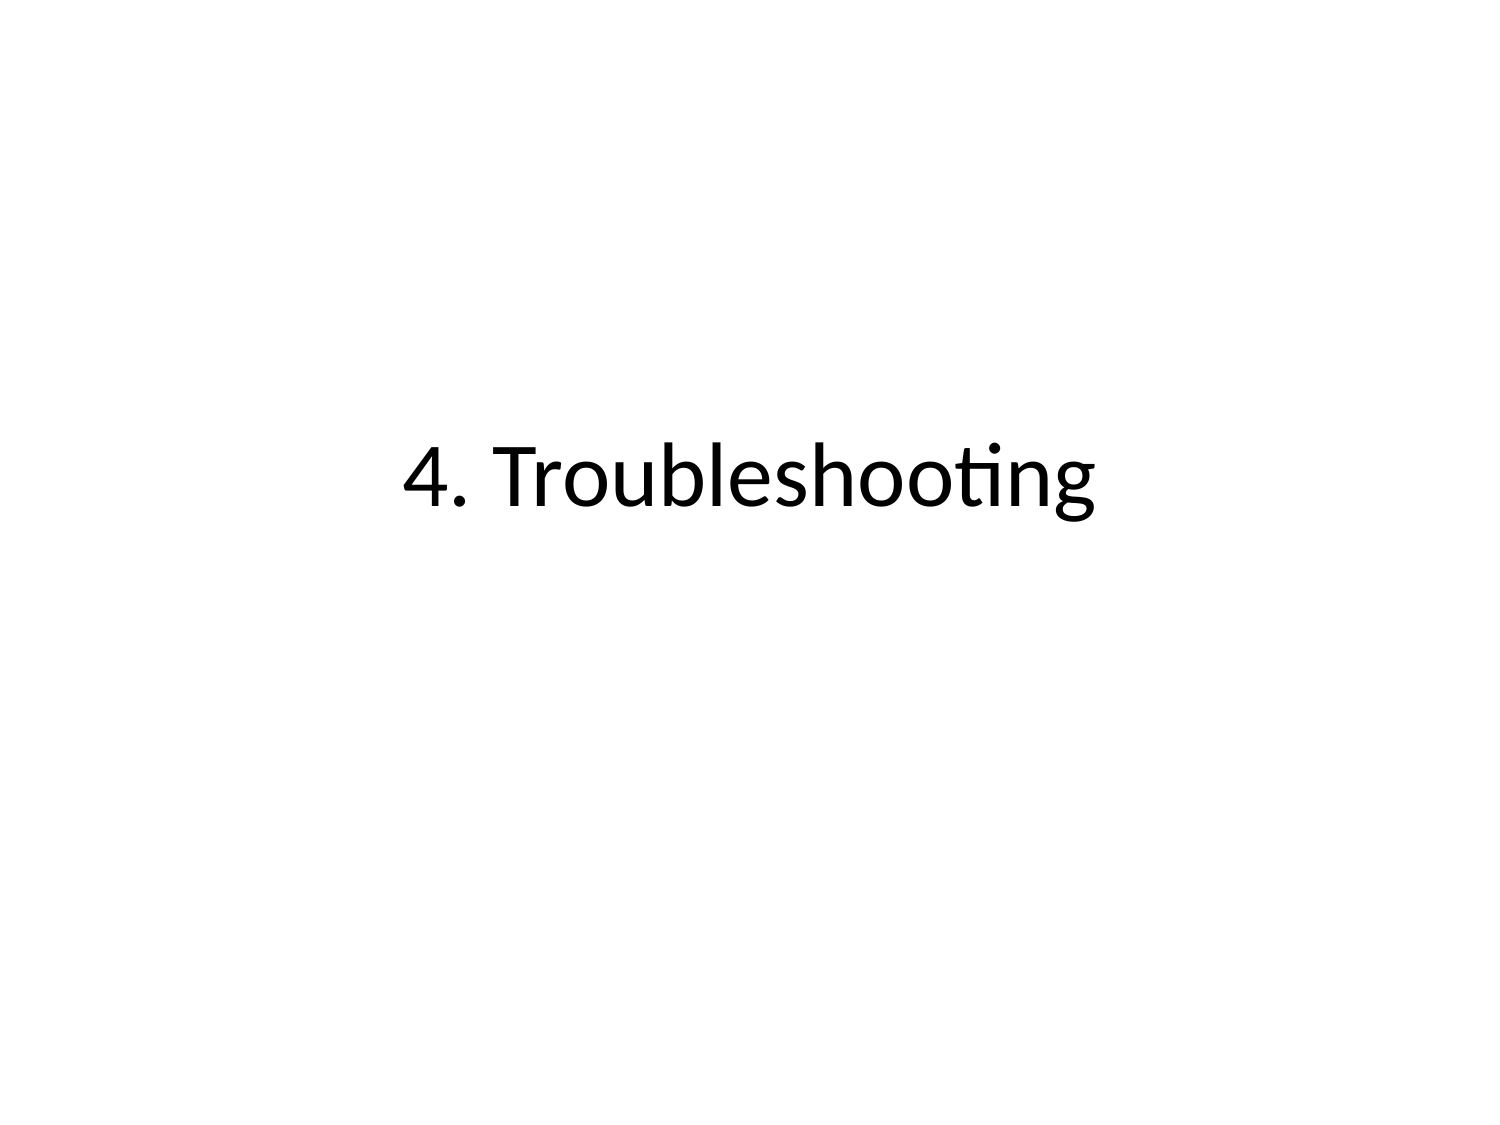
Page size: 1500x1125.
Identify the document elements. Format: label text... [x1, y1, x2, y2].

title 4. Troubleshooting [112, 349, 1388, 591]
